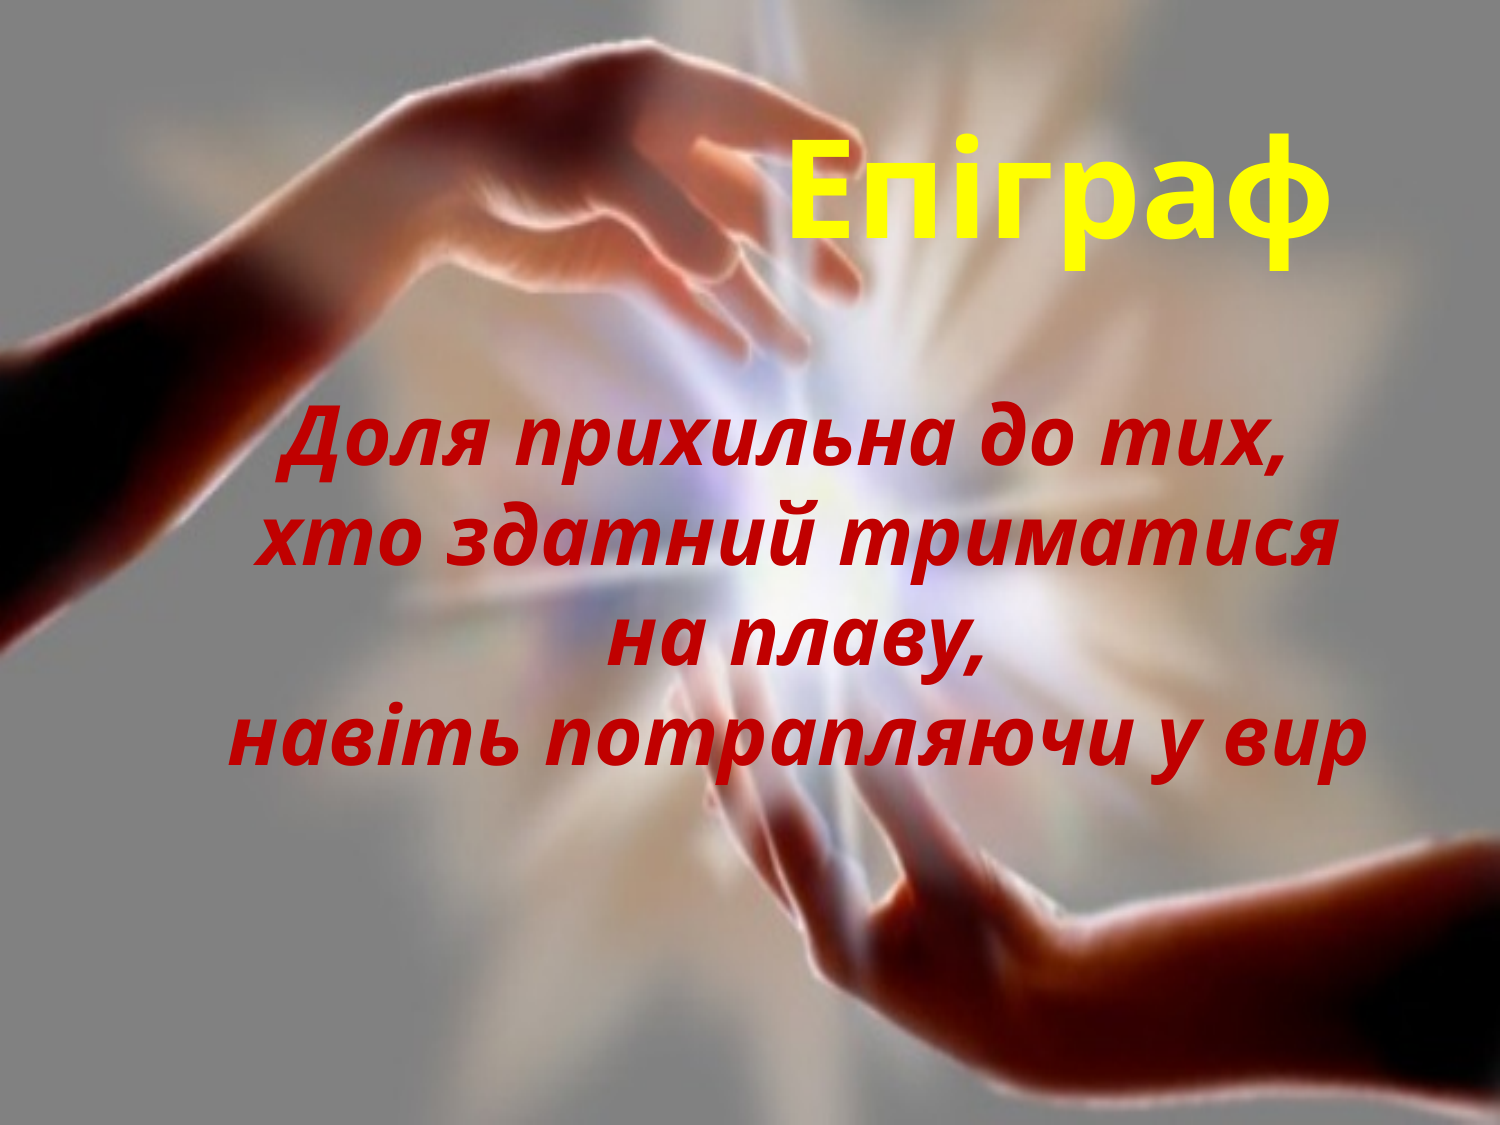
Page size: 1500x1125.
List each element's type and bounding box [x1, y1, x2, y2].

list [0, 0, 1500, 1125]
